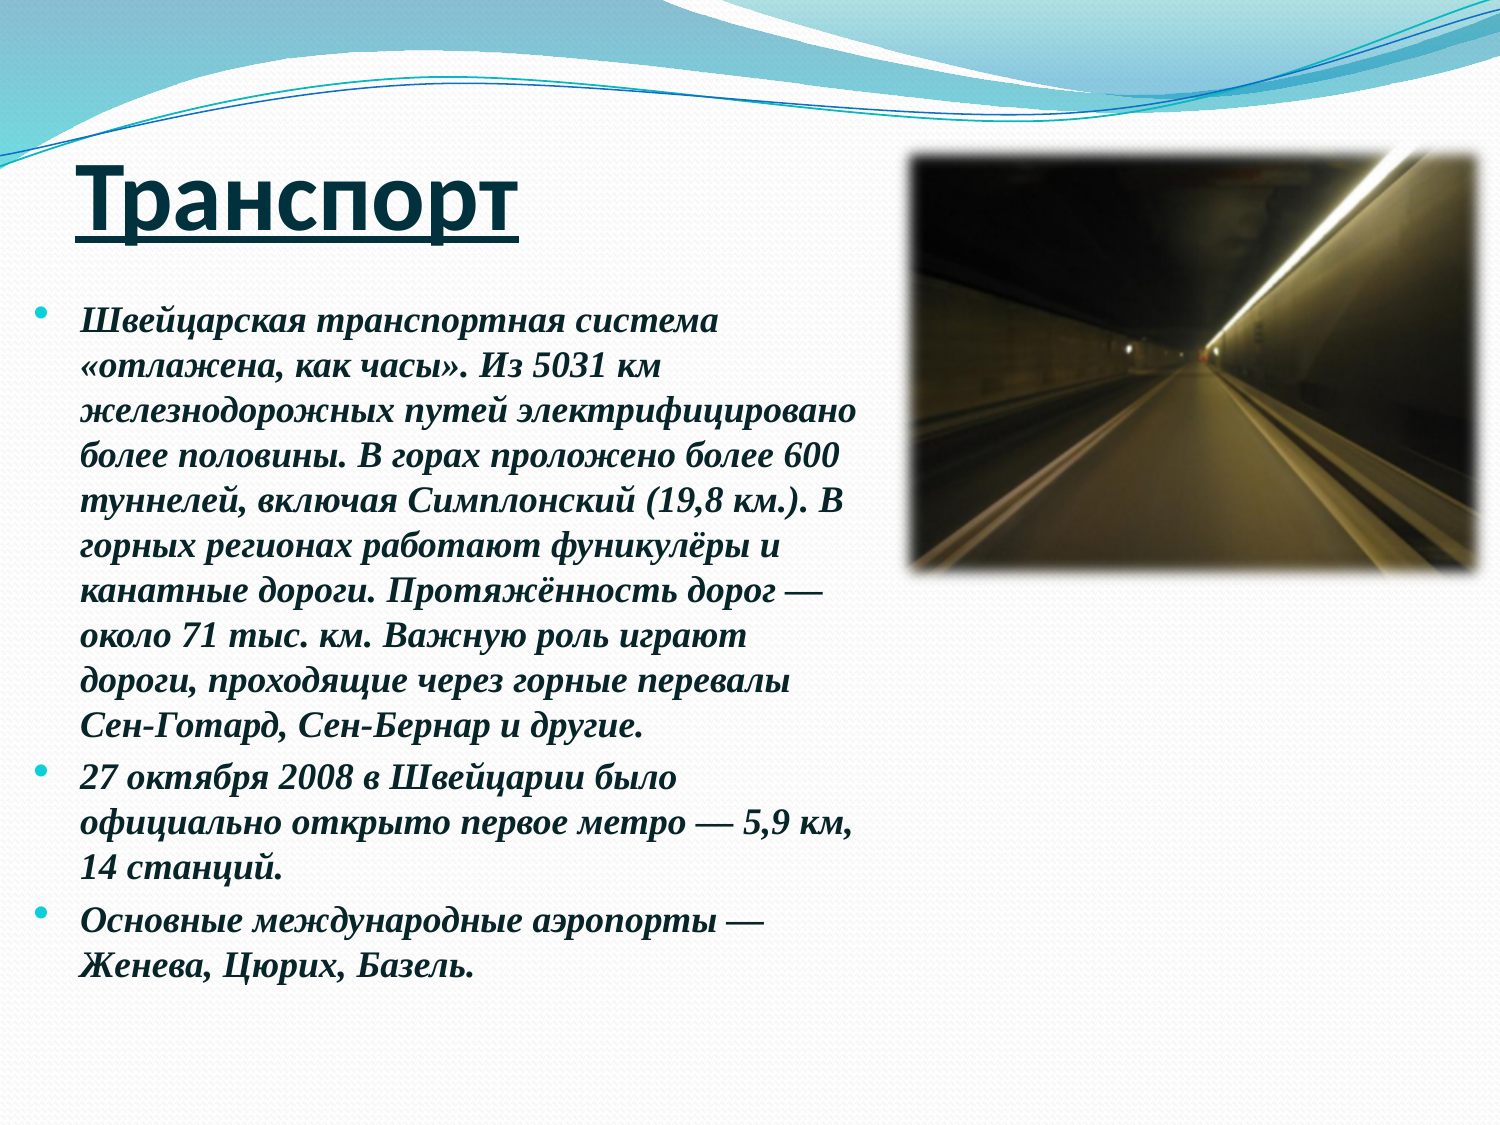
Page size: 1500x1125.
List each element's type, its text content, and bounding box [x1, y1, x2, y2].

title Транспорт [75, 62, 1425, 250]
picture [891, 137, 1495, 590]
list Швейцарская транспортная система «отлажена, как часы». Из 5031 км железнодорожных путей электрифицировано более половины. В горах проложено более 600 туннелей, включая Симплонский (19,8 км.). В горных регионах работают фуникулёры и канатные дороги. Протяжённость дорог — около 71 тыс. км. Важную роль играют дороги, проходящие через горные перевалы Сен-Готард, Сен-Бернар и другие. 27 октября 2008 в Швейцарии было официально открыто первое метро — 5,9 км, 14 станций. Основные международные аэропорты — Женева, Цюрих, Базель. [20, 287, 888, 1063]
